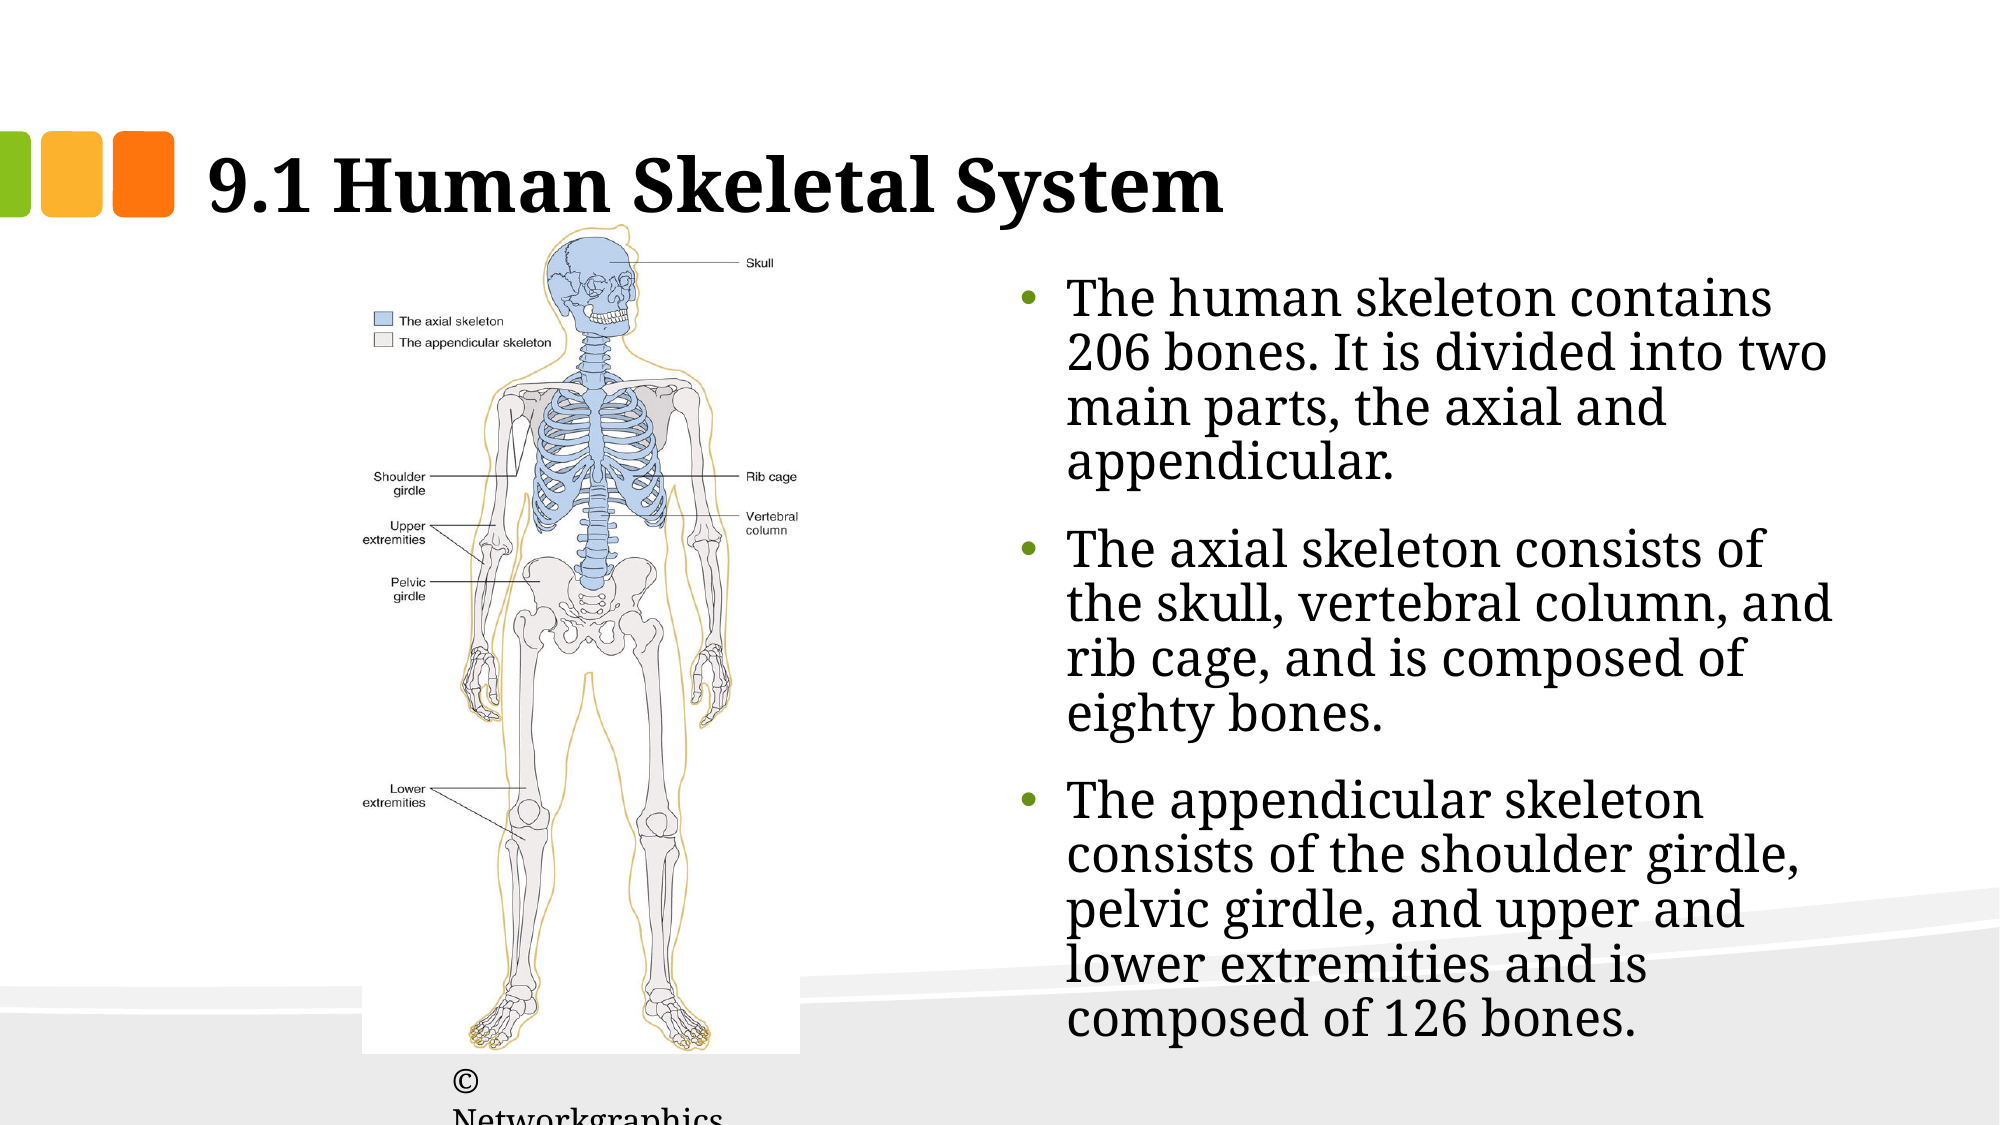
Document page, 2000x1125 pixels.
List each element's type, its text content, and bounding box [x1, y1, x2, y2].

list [361, 224, 800, 1054]
title 9.1 Human Skeletal System [187, 24, 1787, 238]
list The human skeleton contains 206 bones. It is divided into two main parts, the axial and appendicular. The axial skeleton consists of the skull, vertebral column, and rib cage, and is composed of eighty bones. The appendicular skeleton consists of the shoulder girdle, pelvic girdle, and upper and lower extremities and is composed of 126 bones. [999, 262, 1863, 1075]
text_box © Networkgraphics [437, 1054, 750, 1125]
